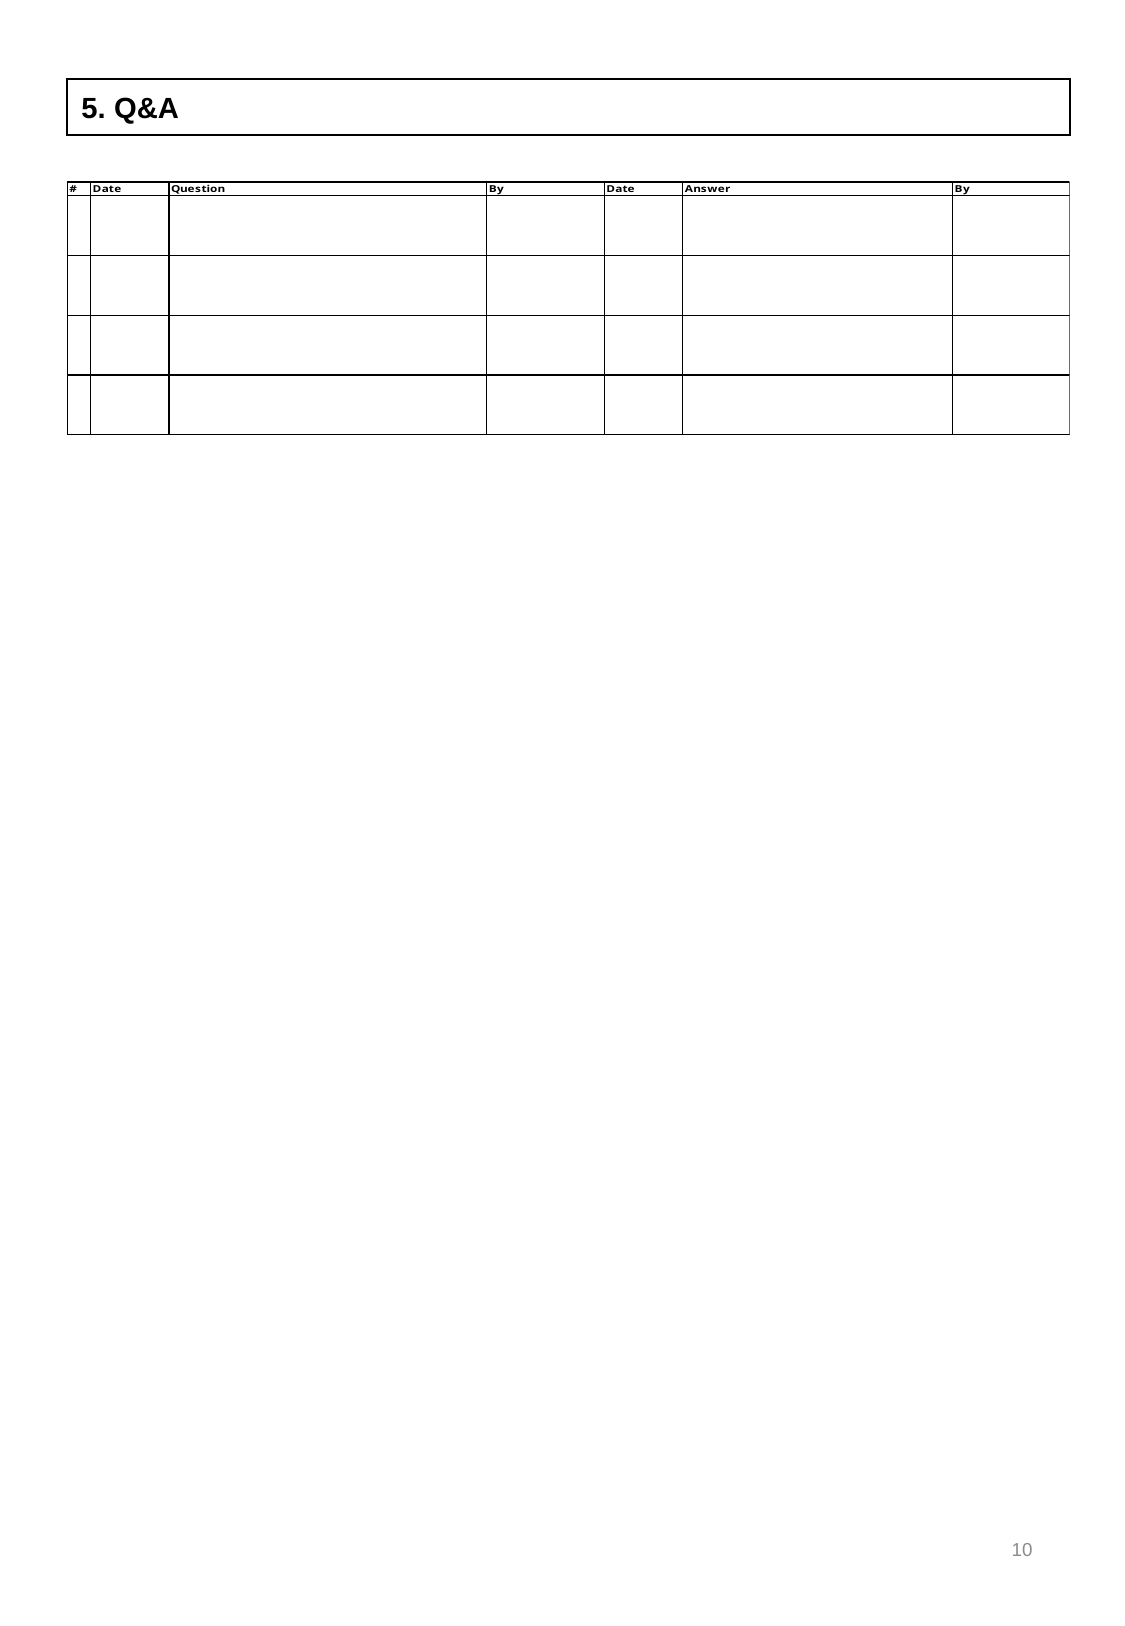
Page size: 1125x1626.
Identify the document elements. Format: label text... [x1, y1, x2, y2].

text_box 5. Q&A [66, 78, 1071, 136]
slide_number 10 [794, 1506, 1048, 1593]
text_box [66, 181, 1071, 449]
